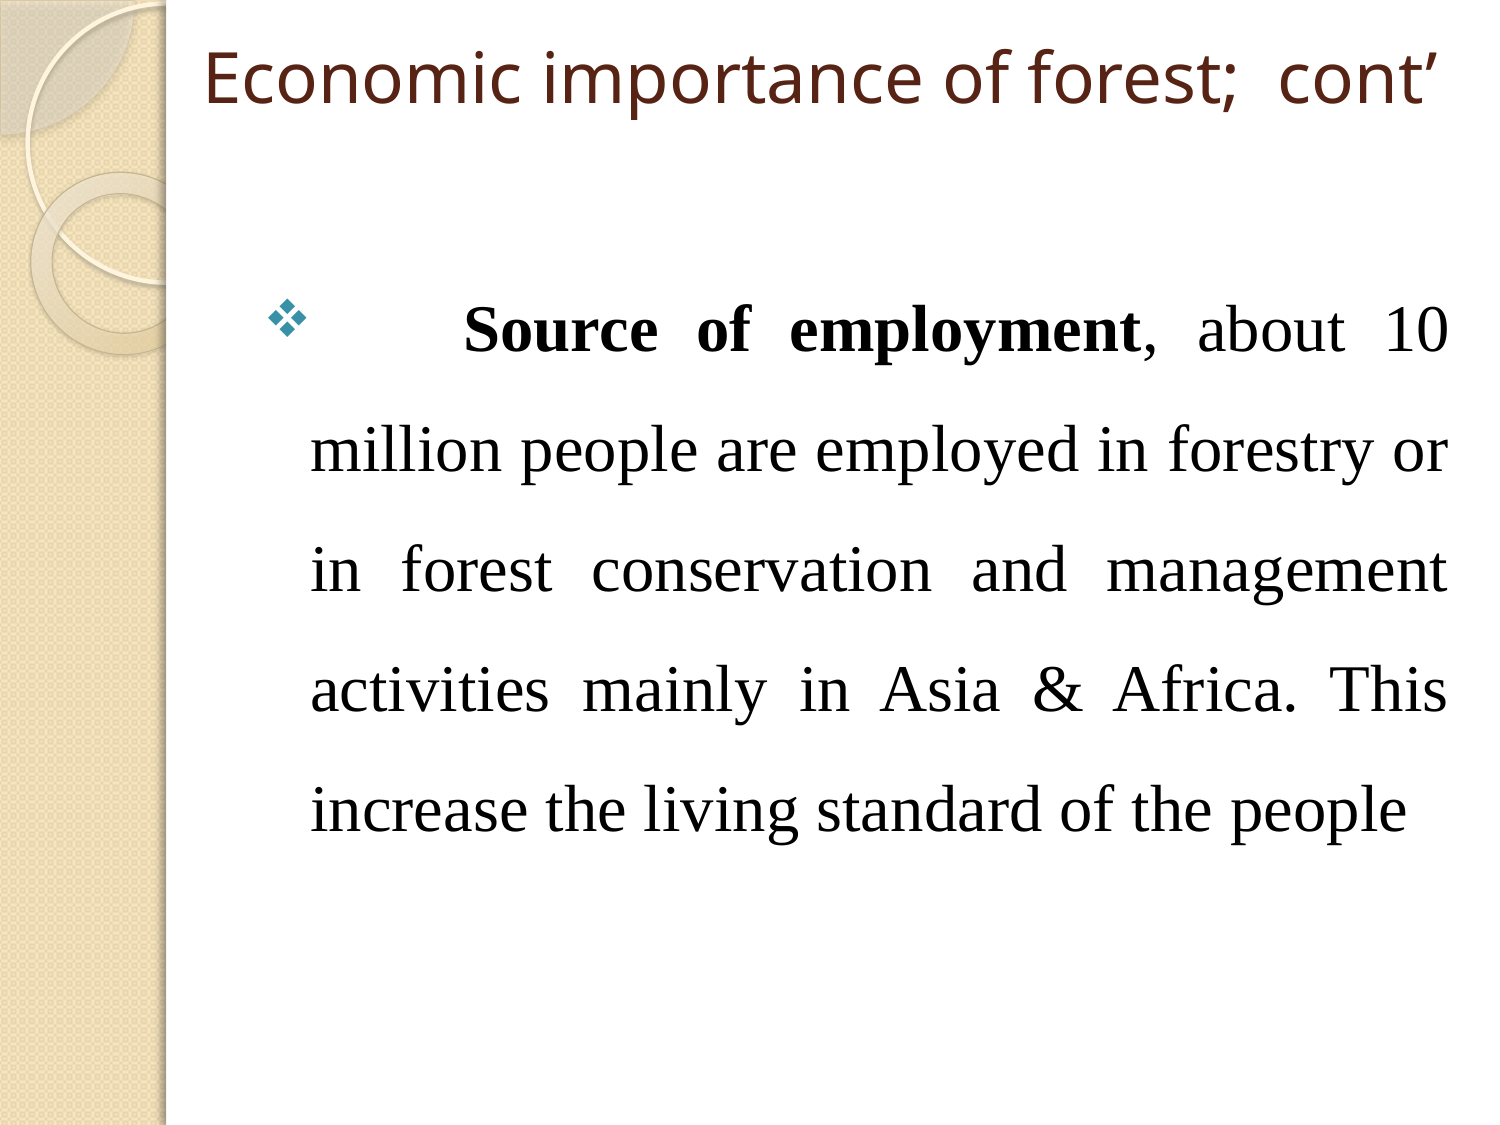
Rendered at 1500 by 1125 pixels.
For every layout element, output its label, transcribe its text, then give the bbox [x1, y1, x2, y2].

title Economic importance of forest; cont’ [187, 0, 1466, 150]
list Source of employment, about 10 million people are employed in forestry or in forest conservation and management activities mainly in Asia & Africa. This increase the living standard of the people [235, 237, 1466, 1025]
